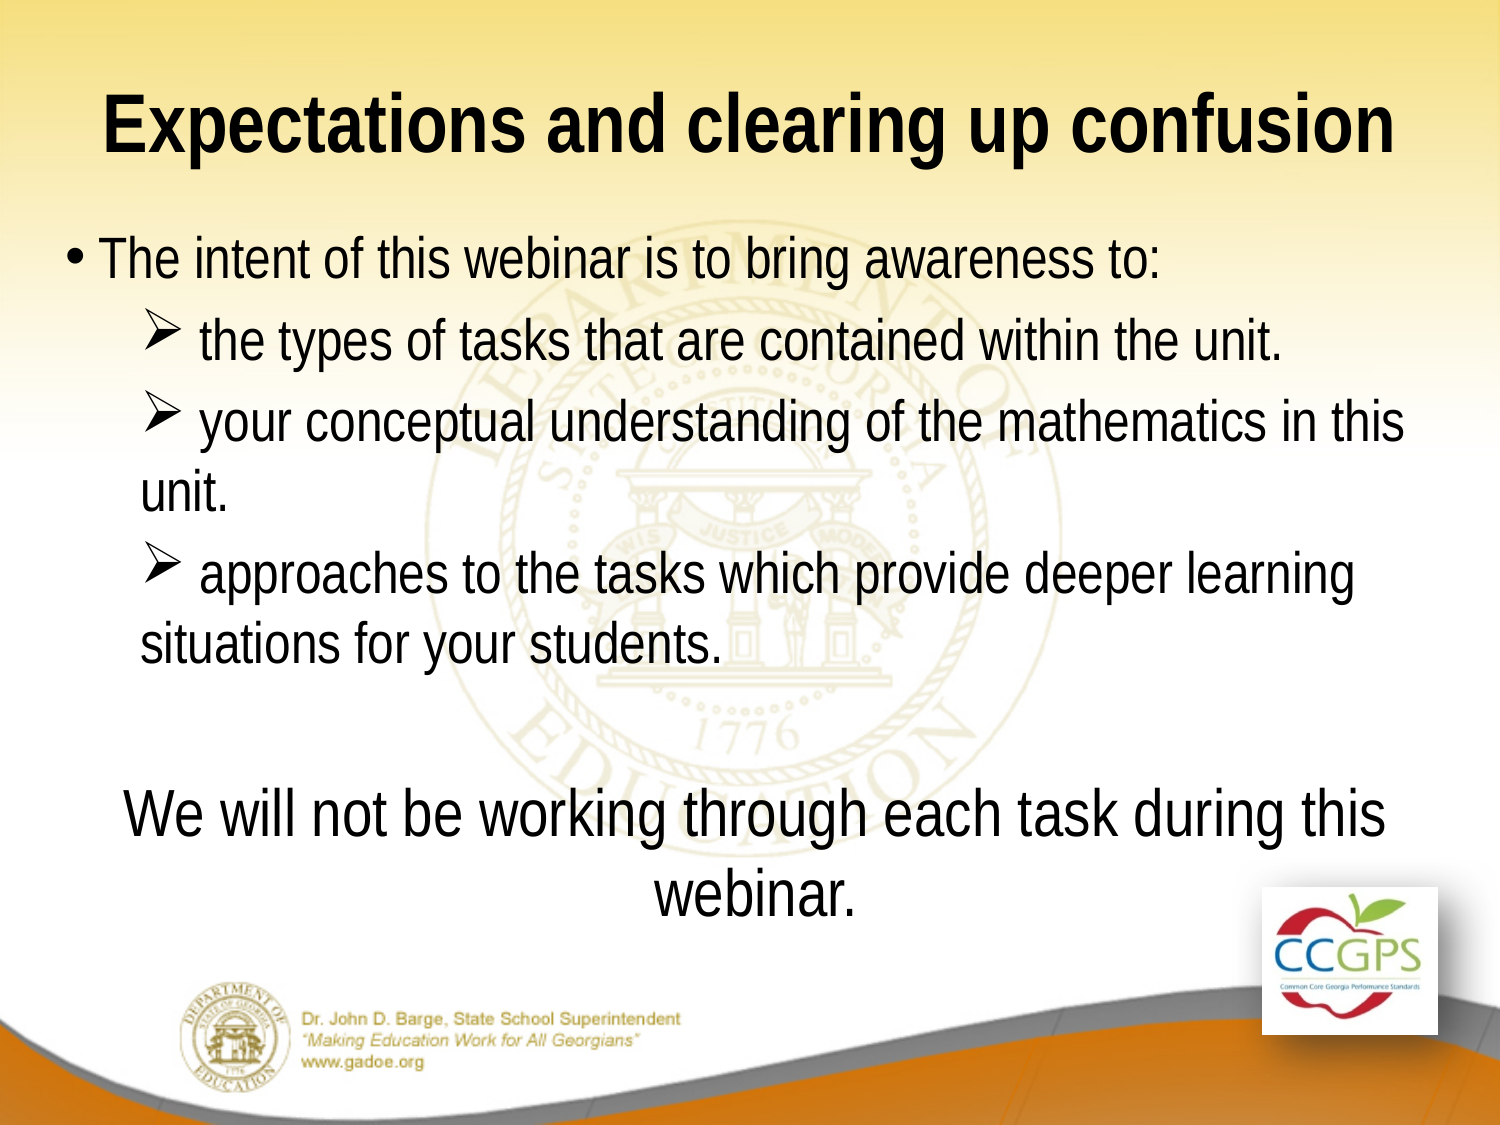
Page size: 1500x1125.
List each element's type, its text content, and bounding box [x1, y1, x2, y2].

picture [0, 0, 1500, 1125]
subtitle The intent of this webinar is to bring awareness to: the types of tasks that are contained within the unit. your conceptual understanding of the mathematics in this unit. approaches to the tasks which provide deeper learning situations for your students. We will not be working through each task during this webinar. [49, 212, 1463, 976]
title Expectations and clearing up confusion [37, 37, 1463, 201]
